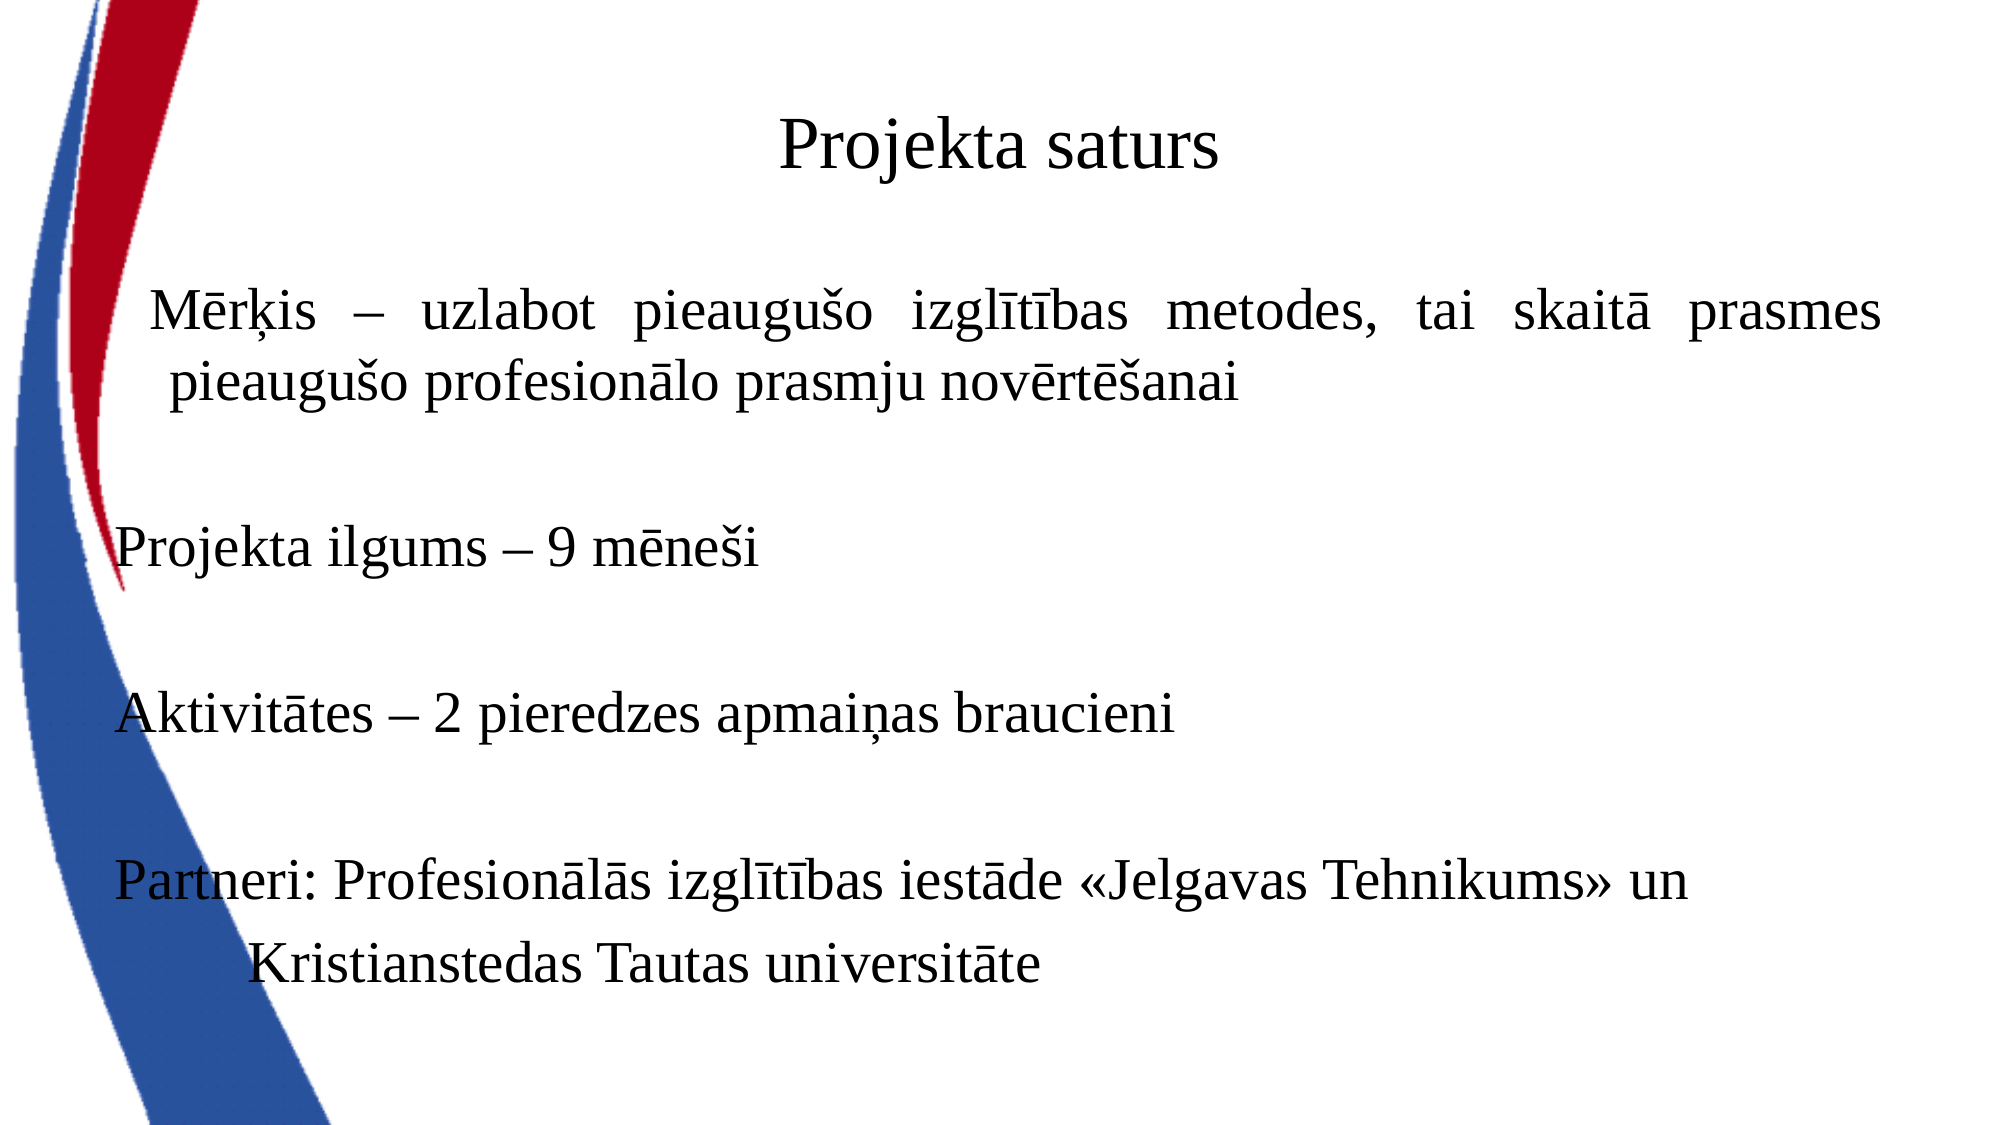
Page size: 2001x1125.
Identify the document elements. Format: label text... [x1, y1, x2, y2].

title Projekta saturs [99, 45, 1900, 233]
list Mērķis – uzlabot pieaugušo izglītības metodes, tai skaitā prasmes pieaugušo profesionālo prasmju novērtēšanai Projekta ilgums – 9 mēneši Aktivitātes – 2 pieredzes apmaiņas braucieni Partneri: Profesionālās izglītības iestāde «Jelgavas Tehnikums» un Kristianstedas Tautas universitāte [99, 262, 1900, 1005]
picture [0, 0, 2001, 1125]
